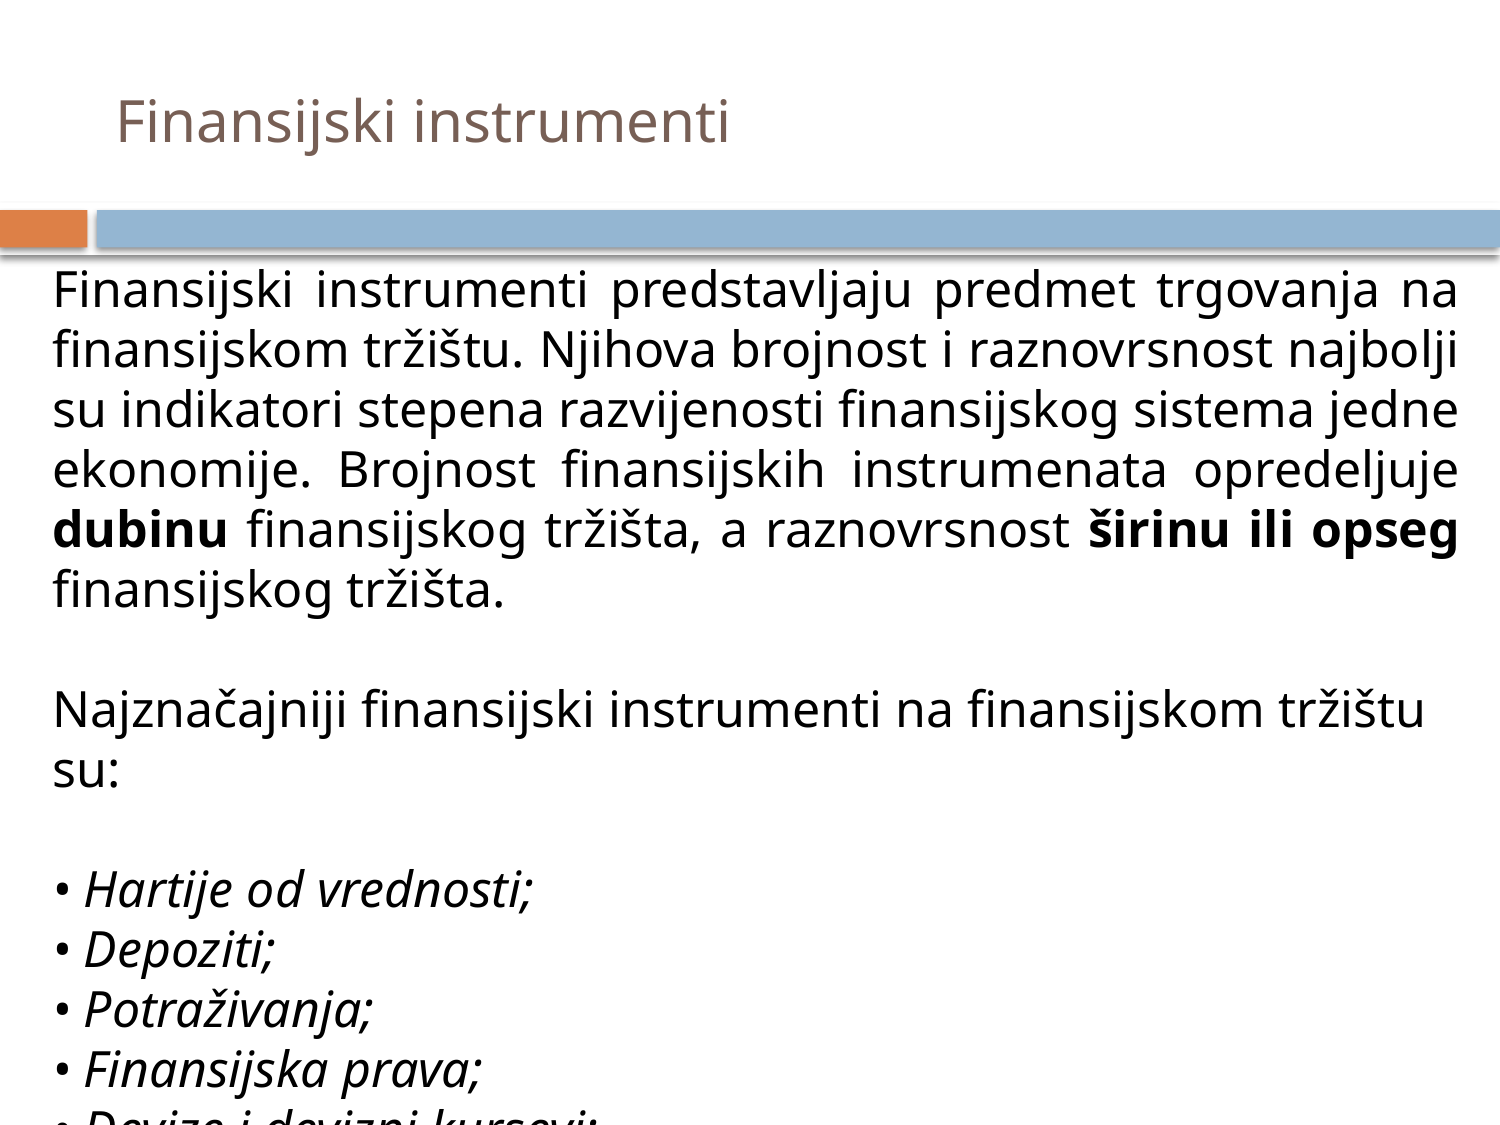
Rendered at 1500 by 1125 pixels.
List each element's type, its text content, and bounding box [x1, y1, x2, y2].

text_box Finansijski instrumenti predstavljaju predmet trgovanja na finansijskom tržištu. Njihova brojnost i raznovrsnost najbolji su indikatori stepena razvijenosti finansijskog sistema jedne ekonomije. Brojnost finansijskih instrumenata opredeljuje dubinu finansijskog tržišta, a raznovrsnost širinu ili opseg finansijskog tržišta. Najznačajniji finansijski instrumenti na finansijskom tržištu su: • Hartije od vrednosti; • Depoziti; • Potraživanja; • Finansijska prava; • Devize i devizni kursevi; • Zlato i plemeniti metali. [37, 249, 1475, 1125]
title Finansijski instrumenti [100, 37, 1438, 200]
